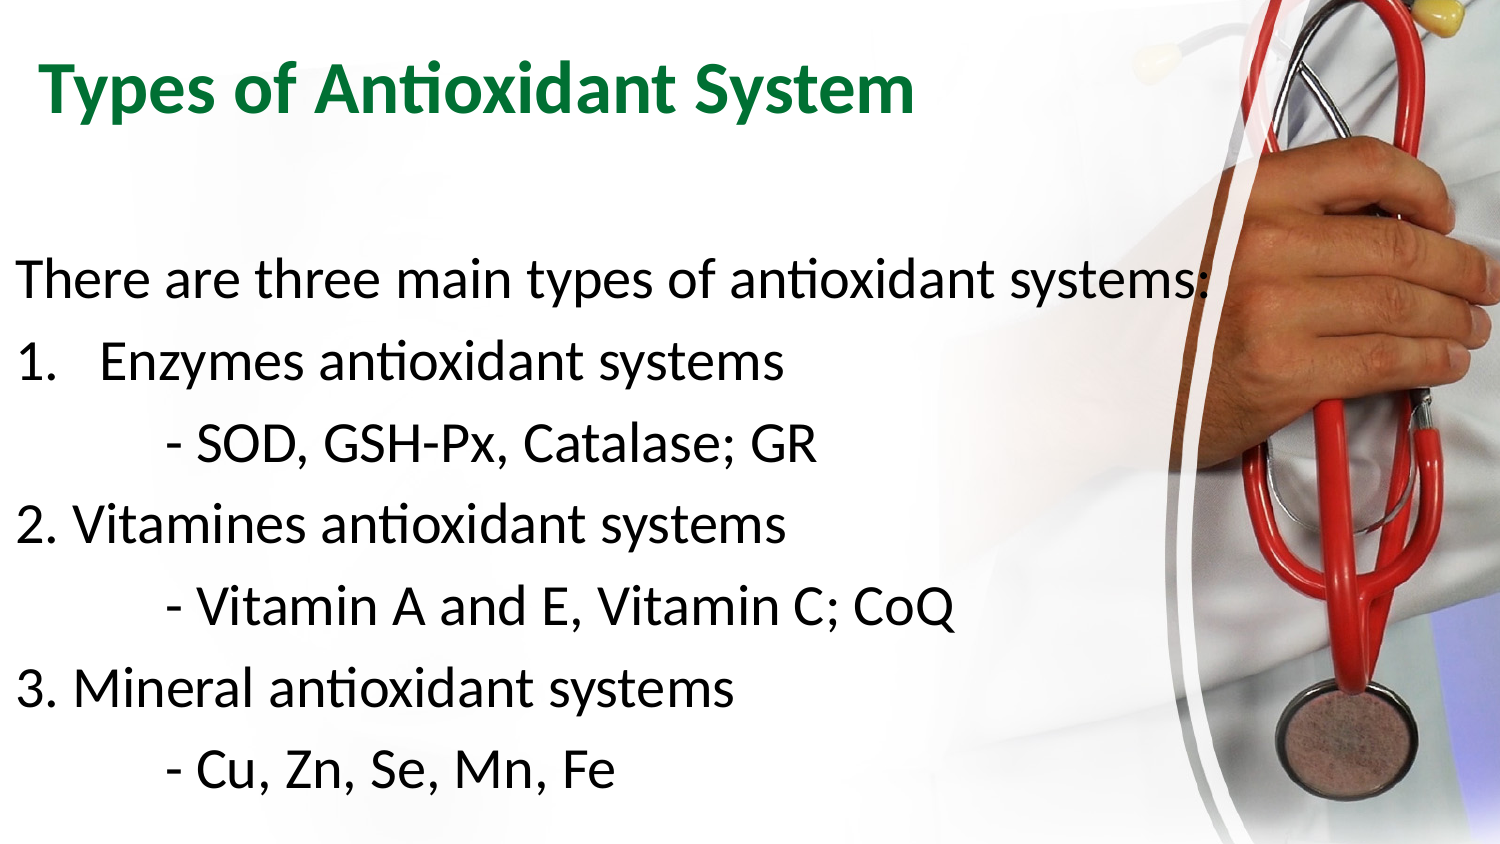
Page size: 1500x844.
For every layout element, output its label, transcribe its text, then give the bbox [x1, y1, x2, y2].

picture [0, 0, 1500, 844]
list There are three main types of antioxidant systems: Enzymes antioxidant systems - SOD, GSH-Px, Catalase; GR 2. Vitamines antioxidant systems - Vitamin A and E, Vitamin C; CoQ 3. Mineral antioxidant systems - Cu, Zn, Se, Mn, Fe [0, 233, 1477, 844]
title Types of Antioxidant System [23, 21, 1500, 147]
